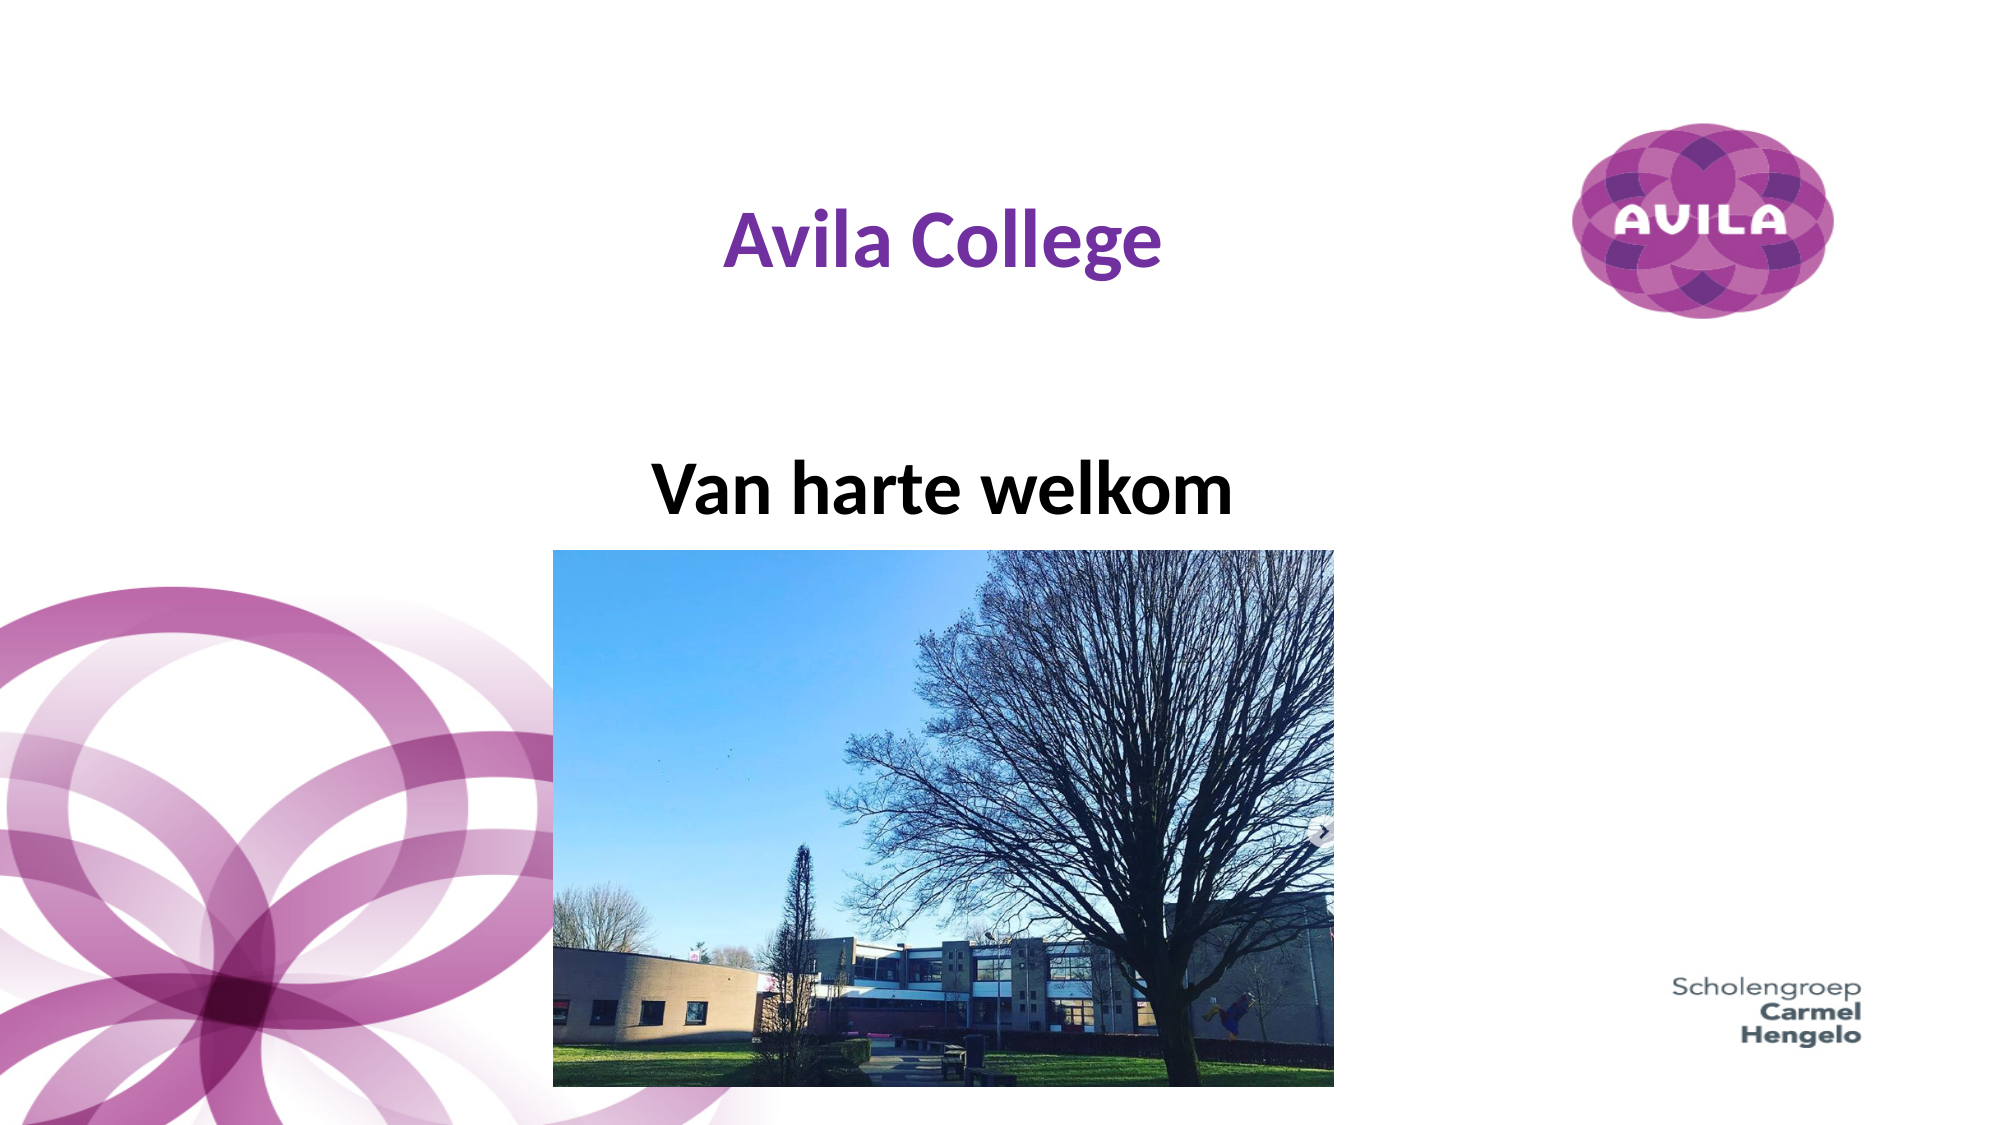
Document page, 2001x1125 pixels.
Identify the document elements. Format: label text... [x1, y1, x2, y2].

title Avila College [306, 113, 1582, 355]
subtitle Van harte welkom [362, 320, 1525, 539]
picture [0, 0, 2000, 1125]
